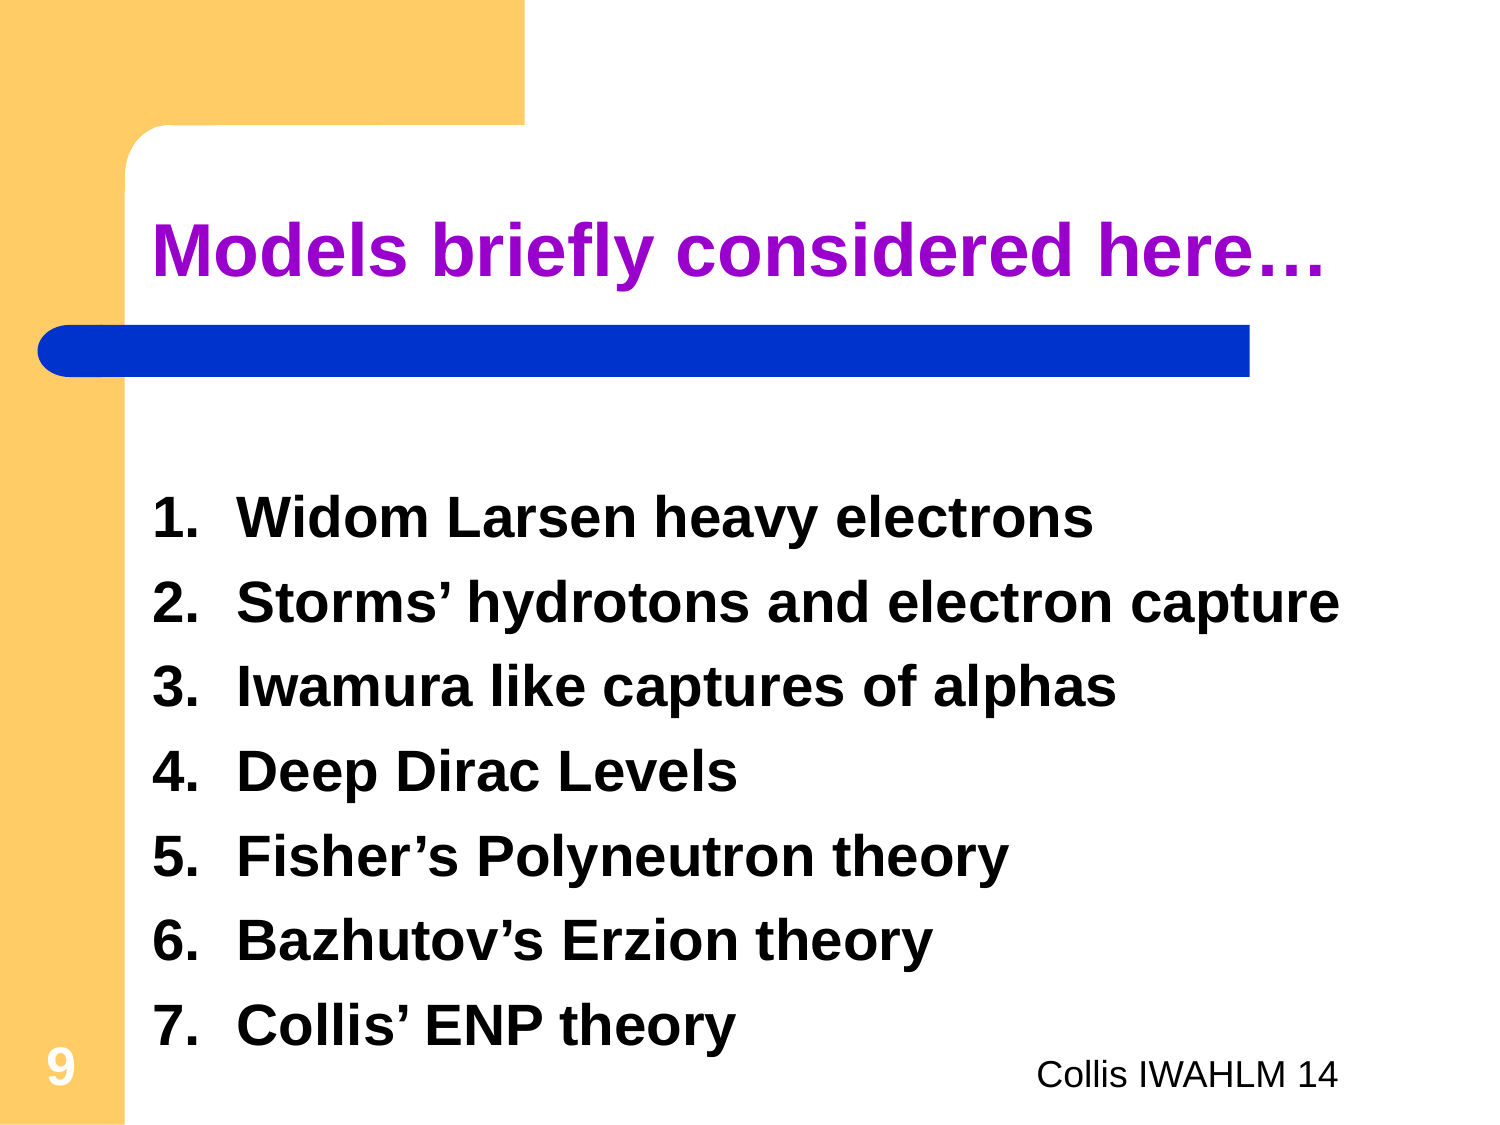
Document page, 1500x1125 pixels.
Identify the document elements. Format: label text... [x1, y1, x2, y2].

text_box Models briefly considered here… [136, 136, 1400, 301]
text_box Widom Larsen heavy electrons Storms’ hydrotons and electron capture Iwamura like captures of alphas Deep Dirac Levels Fisher’s Polyneutron theory Bazhutov’s Erzion theory Collis’ ENP theory [137, 387, 1400, 1064]
text_box 9 [13, 1023, 111, 1105]
footer Collis IWAHLM 14 [949, 1024, 1426, 1103]
